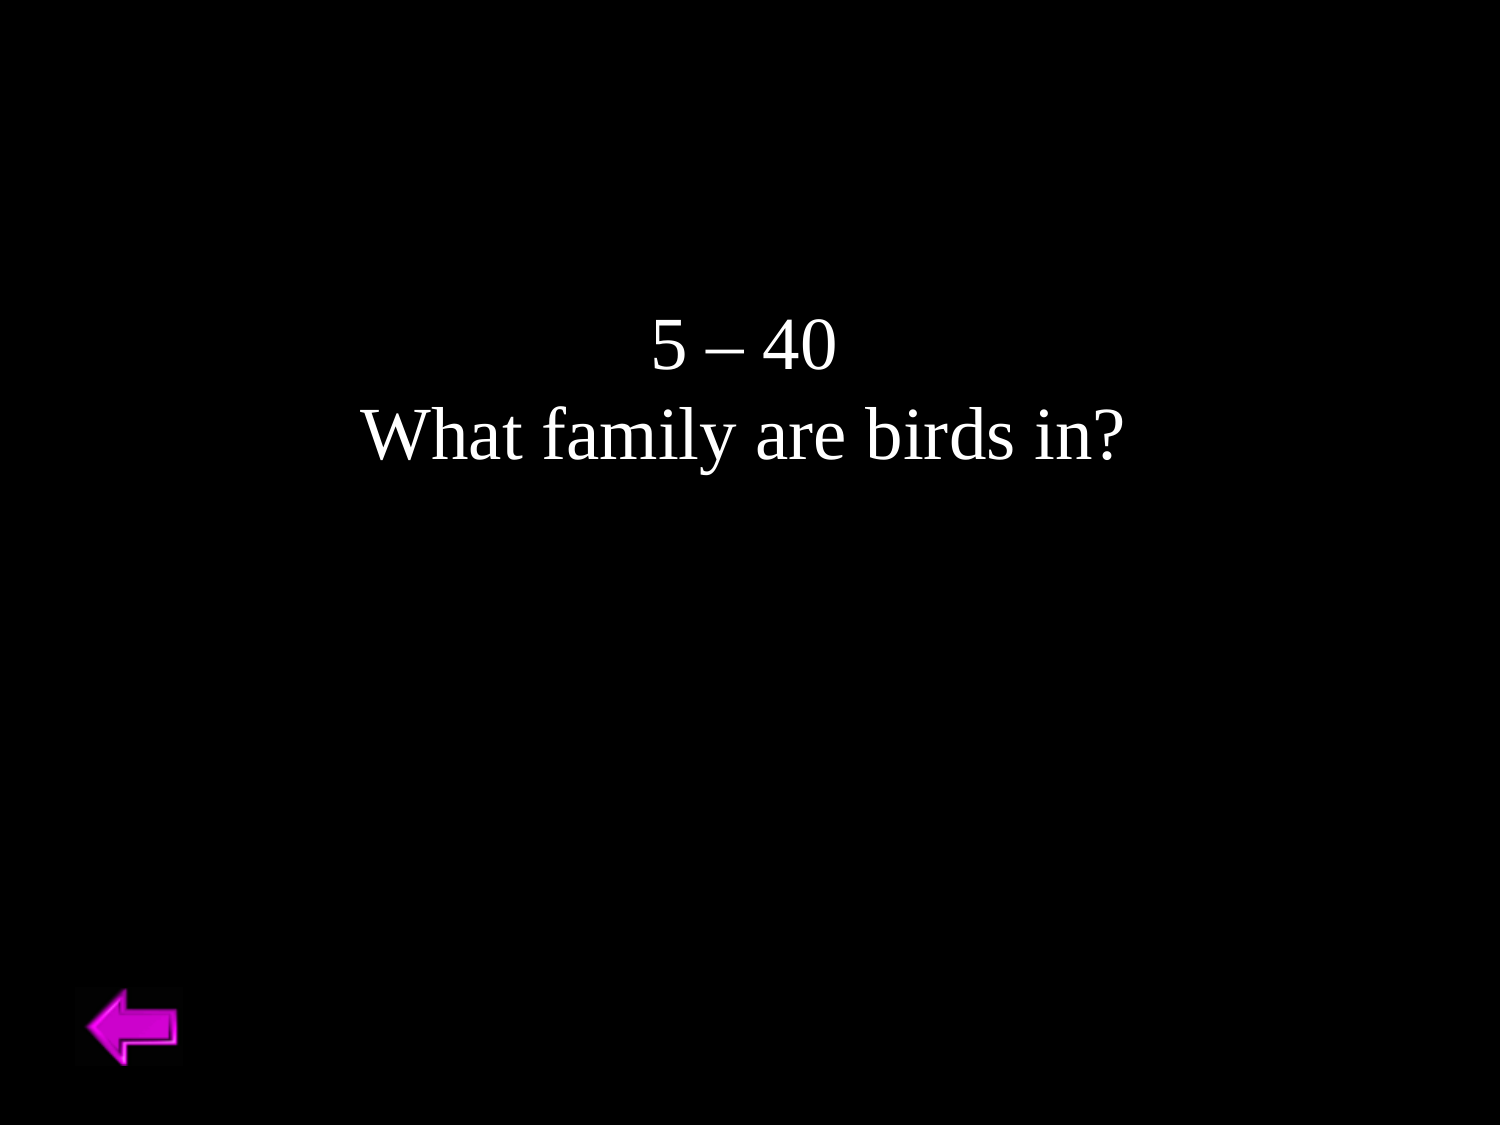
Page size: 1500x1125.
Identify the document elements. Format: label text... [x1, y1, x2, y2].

picture [74, 987, 183, 1066]
text_box 5 – 40 What family are birds in? [12, 287, 1475, 483]
